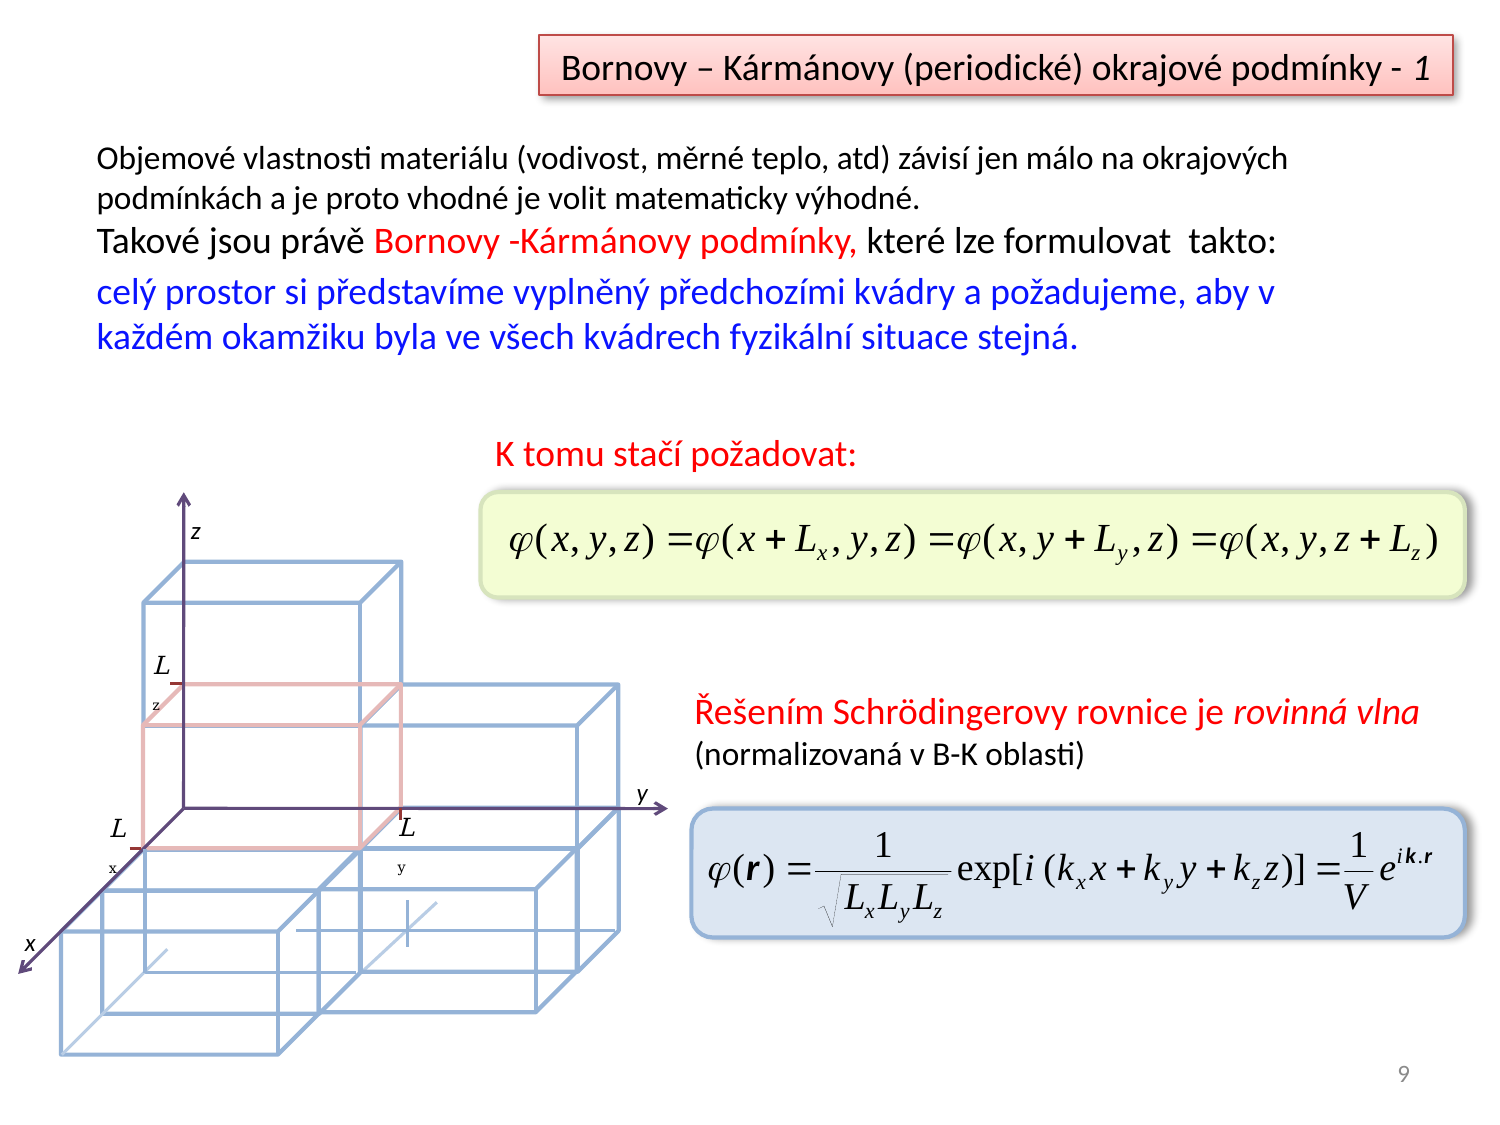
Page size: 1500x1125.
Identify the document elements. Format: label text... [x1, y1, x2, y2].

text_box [679, 679, 1466, 938]
slide_number 9 [1074, 1042, 1425, 1103]
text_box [17, 492, 669, 1055]
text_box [480, 421, 1466, 598]
text_box Bornovy – Kármánovy (periodické) okrajové podmínky - 1 [538, 34, 1454, 96]
text_box Objemové vlastnosti materiálu (vodivost, měrné teplo, atd) závisí jen málo na okrajových podmínkách a je proto vhodné je volit matematicky výhodné. Takové jsou právě Bornovy -Kármánovy podmínky, které lze formulovat takto: celý prostor si představíme vyplněný předchozími kvádry a požadujeme, aby v každém okamžiku byla ve všech kvádrech fyzikální situace stejná. [81, 128, 1407, 365]
